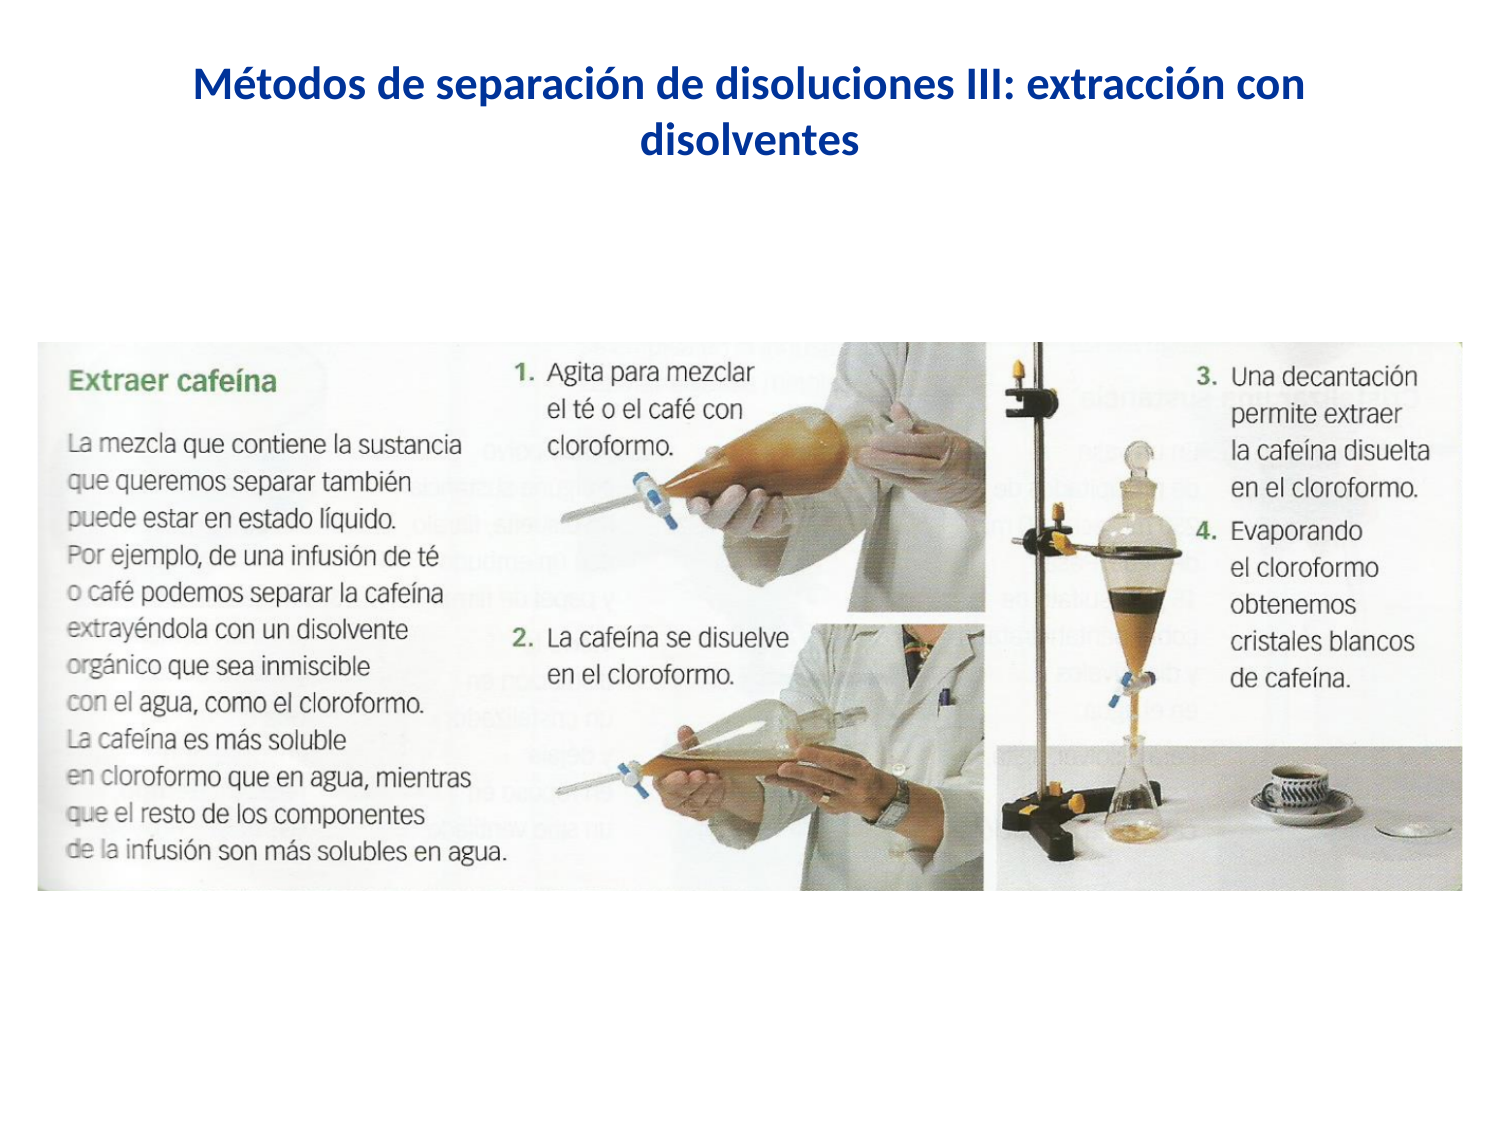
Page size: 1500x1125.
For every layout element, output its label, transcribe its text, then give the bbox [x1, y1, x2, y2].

picture [37, 341, 1463, 891]
text_box Métodos de separación de disoluciones III: extracción con disolventes [74, 45, 1425, 173]
